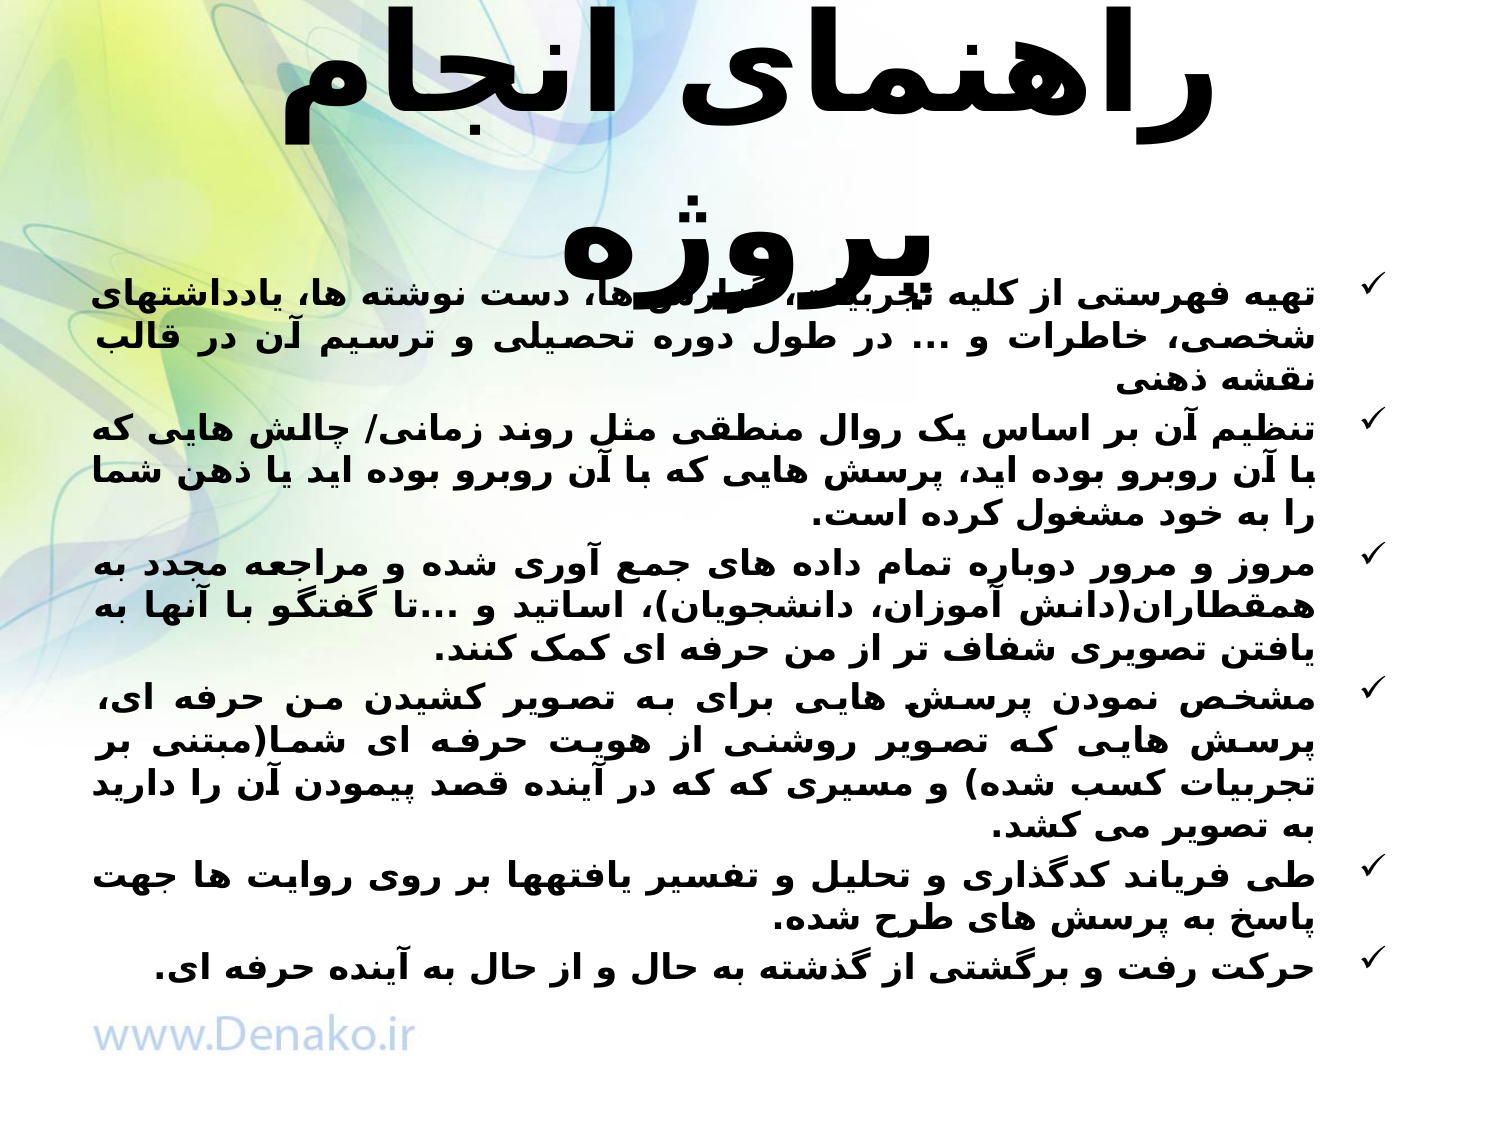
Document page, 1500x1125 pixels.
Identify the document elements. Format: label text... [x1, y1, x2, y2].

list تهیه فهرستی از کلیه تجربیات، گزارش ها، دست نوشته ها، یادداشتهای شخصی، خاطرات و ... در طول دوره تحصیلی و ترسیم آن در قالب نقشه ذهنی تنظیم آن بر اساس یک روال منطقی مثل روند زمانی/ چالش هایی که با آن روبرو بوده اید، پرسش هایی که با آن روبرو بوده اید یا ذهن شما را به خود مشغول کرده است. مروز و مرور دوباره تمام داده های جمع آوری شده و مراجعه مجدد به همقطاران(دانش آموزان، دانشجویان)، اساتید و ...تا گفتگو با آنها به یافتن تصویری شفاف تر از من حرفه ای کمک کنند. مشخص نمودن پرسش هایی برای به تصویر کشیدن من حرفه ای، پرسش هایی که تصویر روشنی از هویت حرفه ای شما(مبتنی بر تجربیات کسب شده) و مسیری که که در آینده قصد پیمودن آن را دارید به تصویر می کشد. طی فریاند کدگذاری و تحلیل و تفسیر یافتهها بر روی روایت ها جهت پاسخ به پرسش های طرح شده. حرکت رفت و برگشتی از گذشته به حال و از حال به آینده حرفه ای. [75, 262, 1425, 1005]
title راهنمای انجام پروژه [75, 45, 1425, 233]
picture [0, 0, 1500, 1125]
